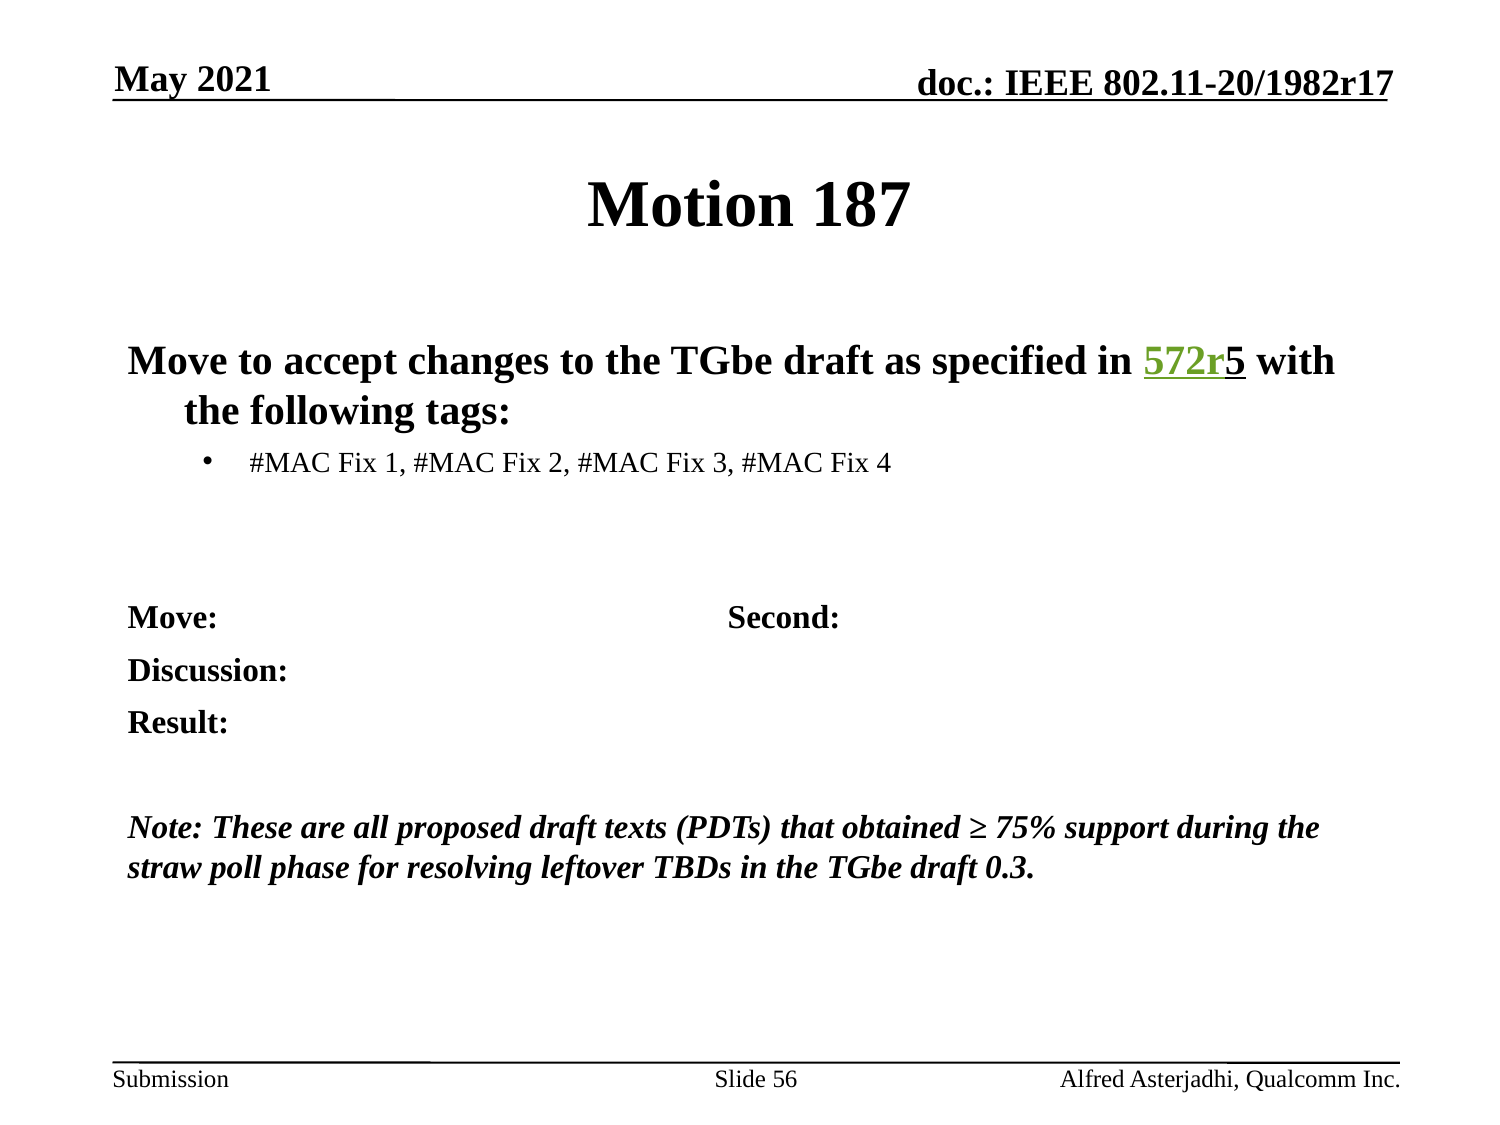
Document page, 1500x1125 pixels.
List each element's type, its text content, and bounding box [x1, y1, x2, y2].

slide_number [114, 54, 423, 100]
title Motion 187 [112, 112, 1388, 288]
footer Alfred Asterjadhi, Qualcomm Inc. [878, 1061, 1402, 1093]
slide_number Slide 56 [712, 1061, 800, 1123]
list Move to accept changes to the TGbe draft as specified in 572r5 with the following tags: #MAC Fix 1, #MAC Fix 2, #MAC Fix 3, #MAC Fix 4 Move: Second: Discussion: Result: Note: These are all proposed draft texts (PDTs) that obtained ≥ 75% support during the straw poll phase for resolving leftover TBDs in the TGbe draft 0.3. [112, 324, 1388, 1000]
